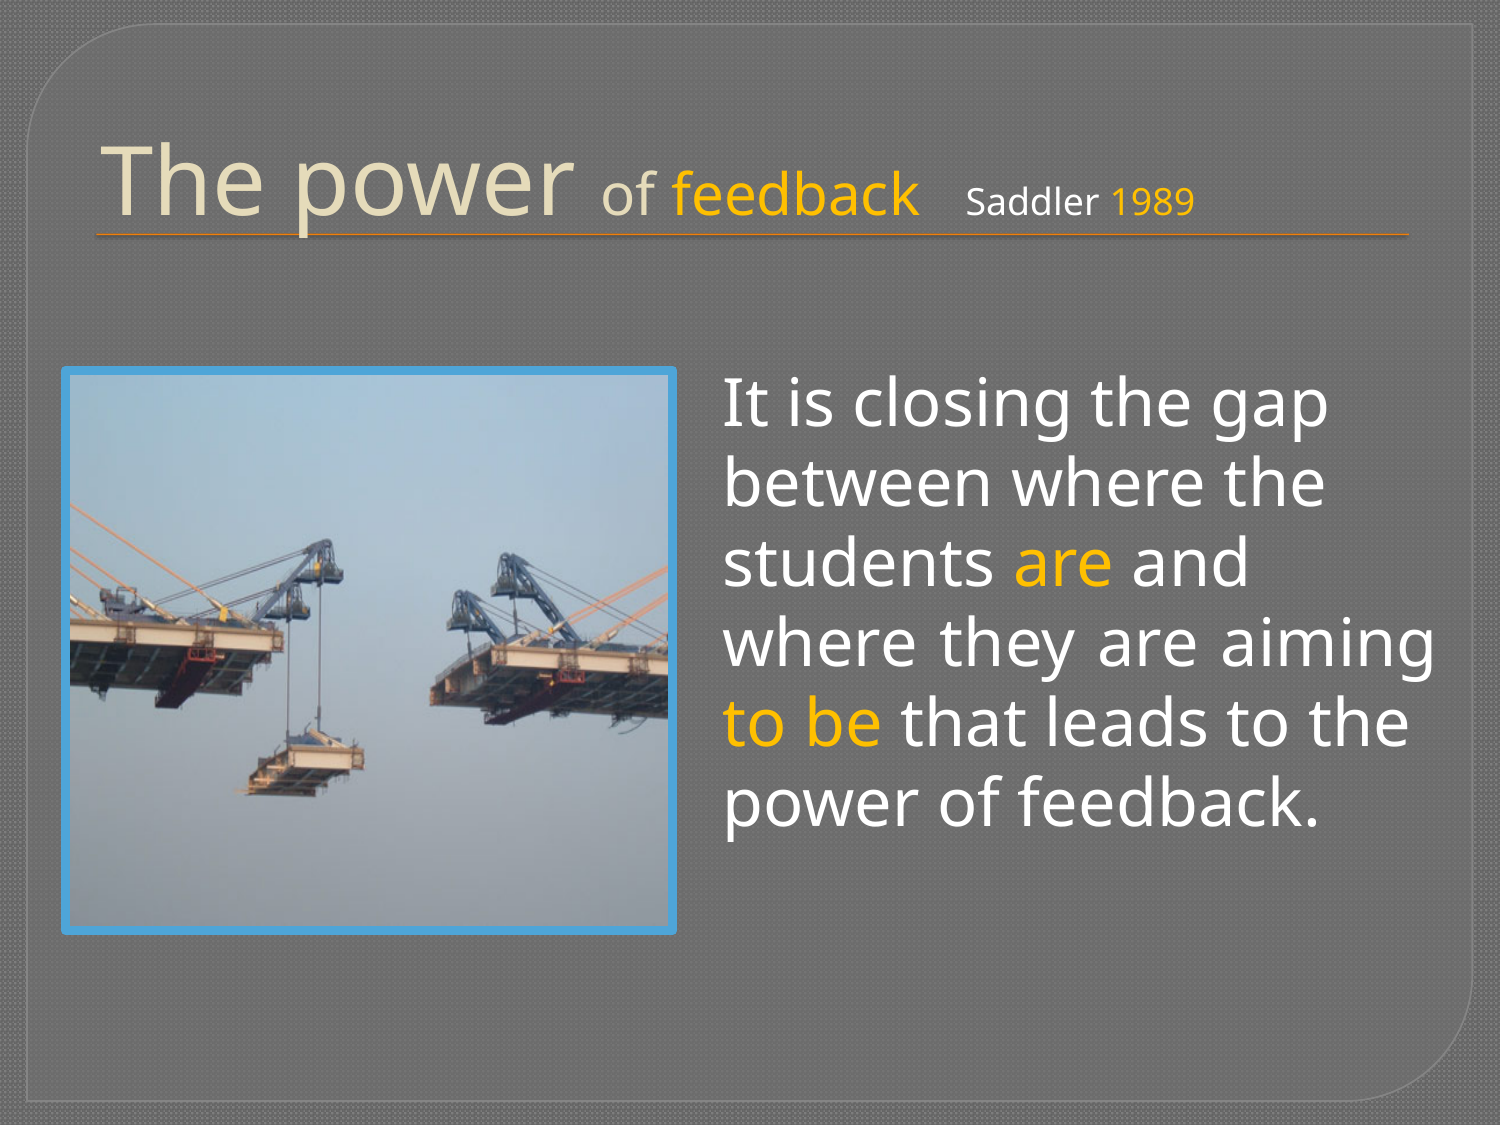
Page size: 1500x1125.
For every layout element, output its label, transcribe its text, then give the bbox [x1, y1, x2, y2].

list It is closing the gap between where the students are and where they are aiming to be that leads to the power of feedback. [707, 352, 1454, 950]
title The power of feedback Saddler 1989 [76, 54, 1427, 243]
picture [70, 374, 669, 927]
